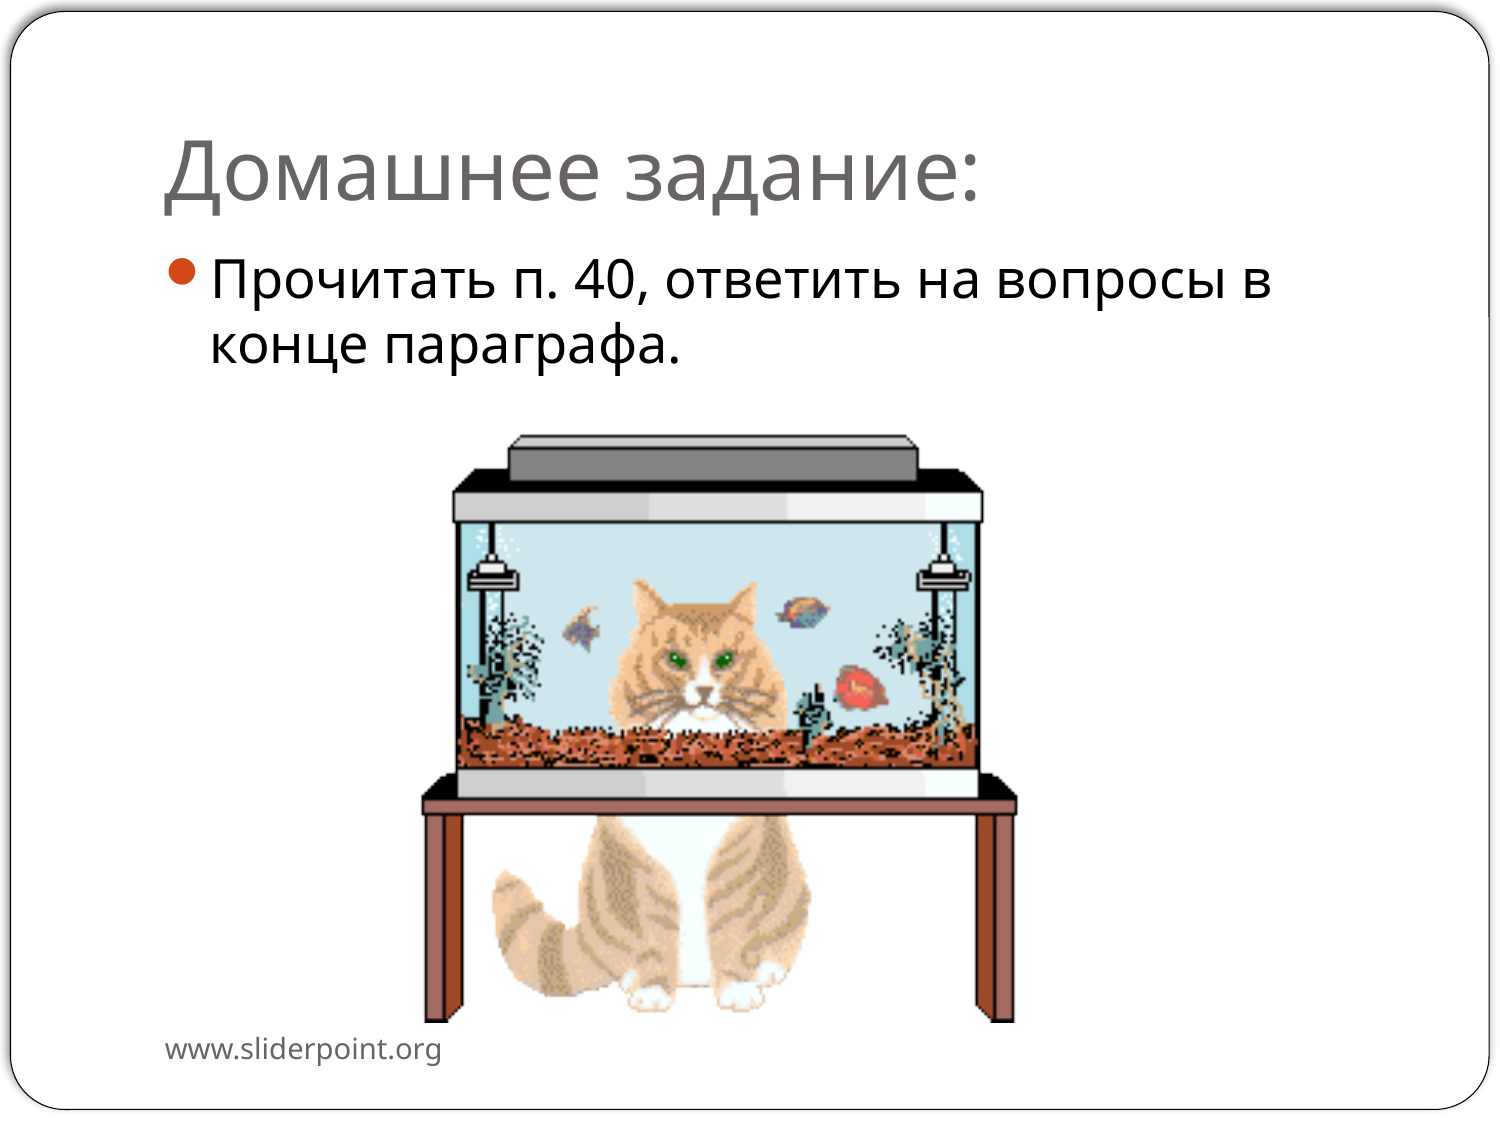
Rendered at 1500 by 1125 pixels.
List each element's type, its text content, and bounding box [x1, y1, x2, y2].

footer www.sliderpoint.org [150, 1012, 800, 1088]
title Домашнее задание: [150, 45, 1425, 233]
list Прочитать п. 40, ответить на вопросы в конце параграфа. [150, 237, 1425, 988]
picture [418, 420, 1022, 1023]
